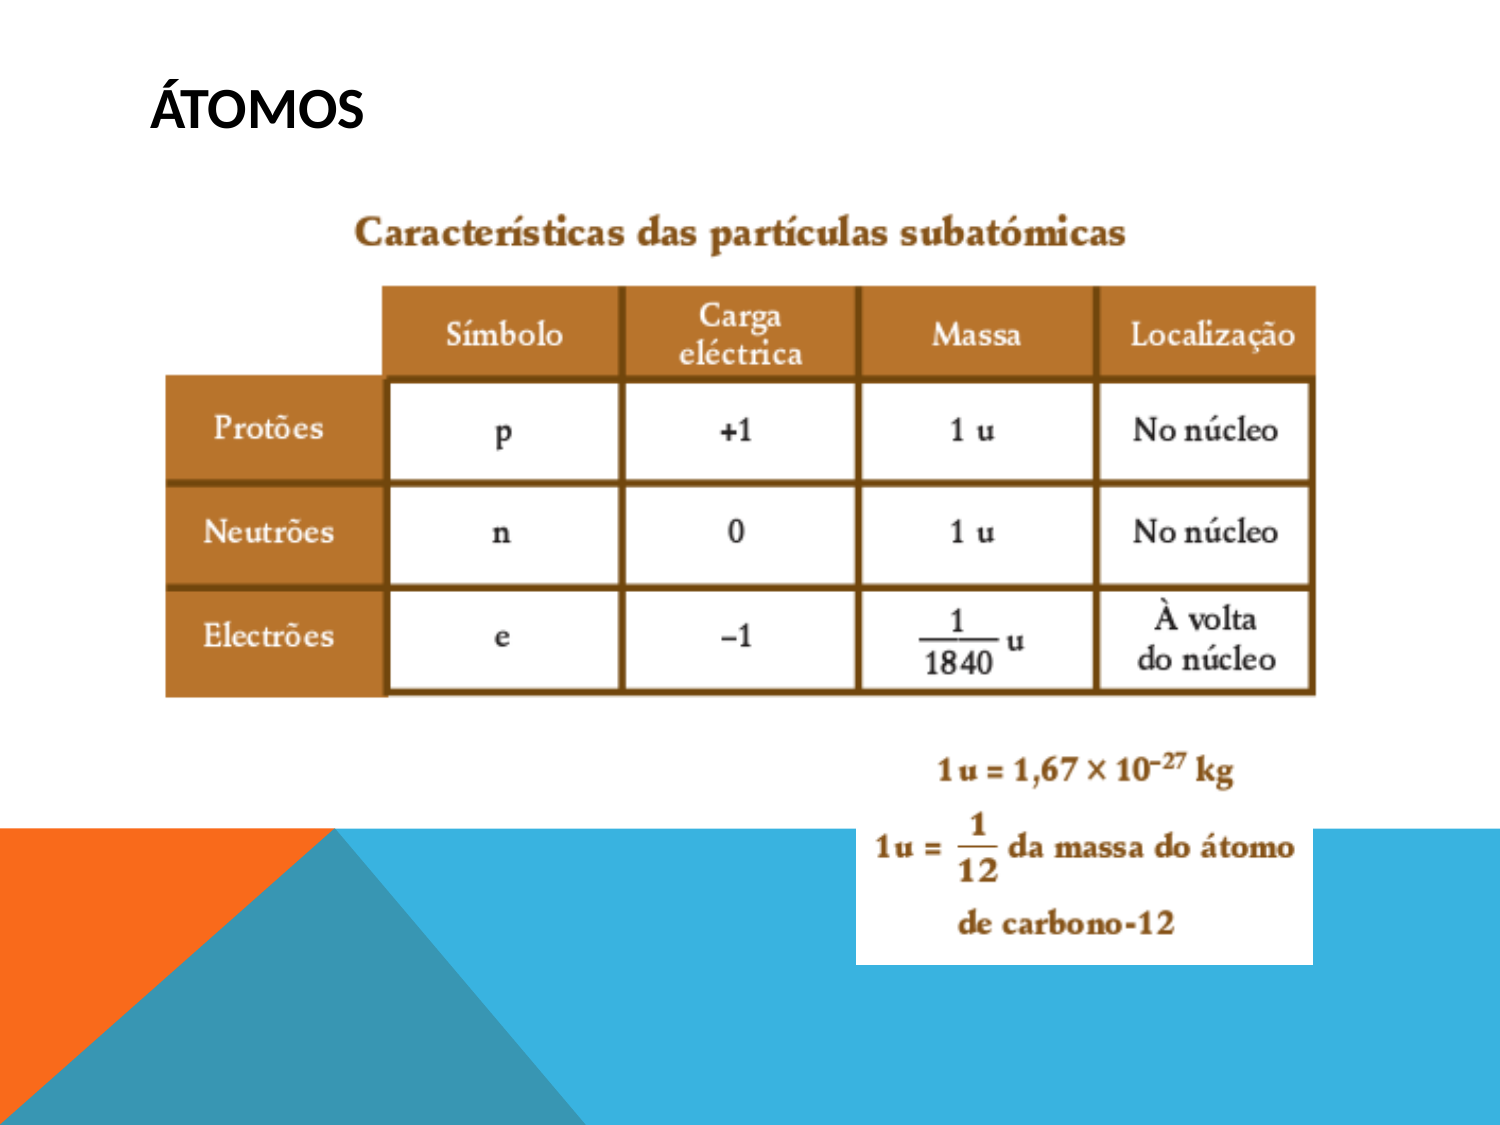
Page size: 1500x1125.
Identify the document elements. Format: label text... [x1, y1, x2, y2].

title átomos [135, 60, 1369, 150]
picture [147, 207, 1344, 965]
